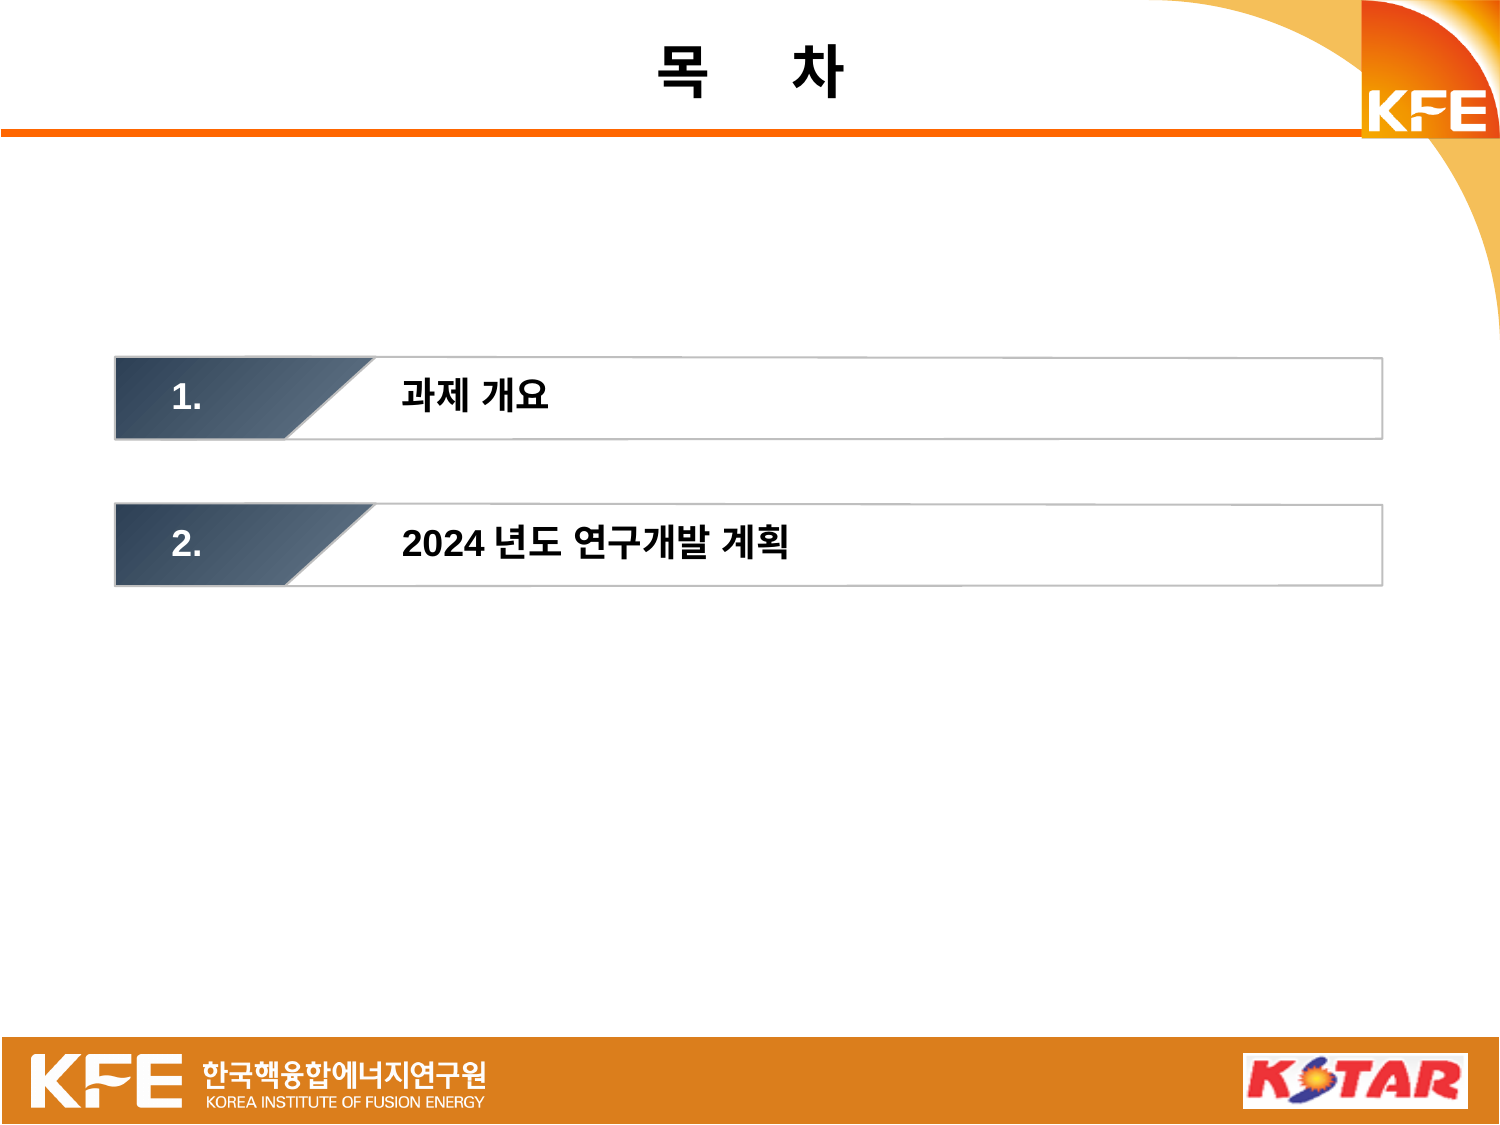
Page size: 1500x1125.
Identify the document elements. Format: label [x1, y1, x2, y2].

picture [1242, 1053, 1469, 1109]
text_box [114, 503, 1383, 587]
text_box [114, 356, 1383, 440]
picture [1359, 0, 1500, 140]
